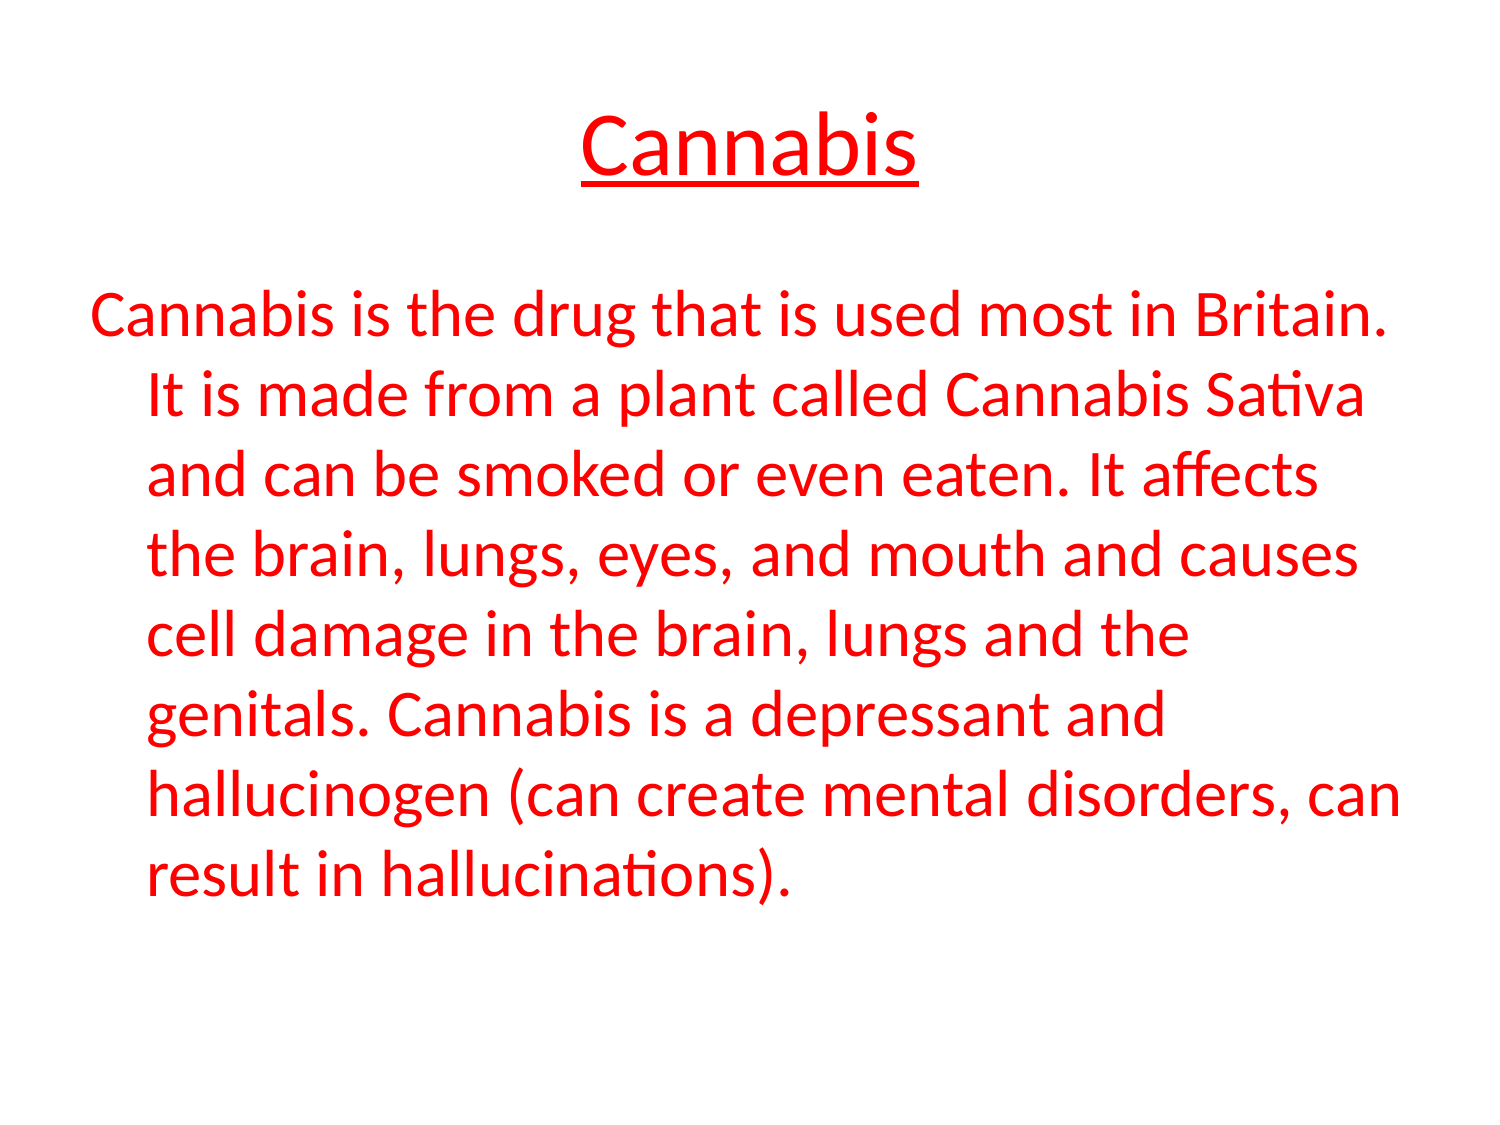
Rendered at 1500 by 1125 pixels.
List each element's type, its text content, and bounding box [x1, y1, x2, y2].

list Cannabis is the drug that is used most in Britain. It is made from a plant called Cannabis Sativa and can be smoked or even eaten. It affects the brain, lungs, eyes, and mouth and causes cell damage in the brain, lungs and the genitals. Cannabis is a depressant and hallucinogen (can create mental disorders, can result in hallucinations). [74, 262, 1426, 1006]
title Cannabis [74, 44, 1426, 233]
